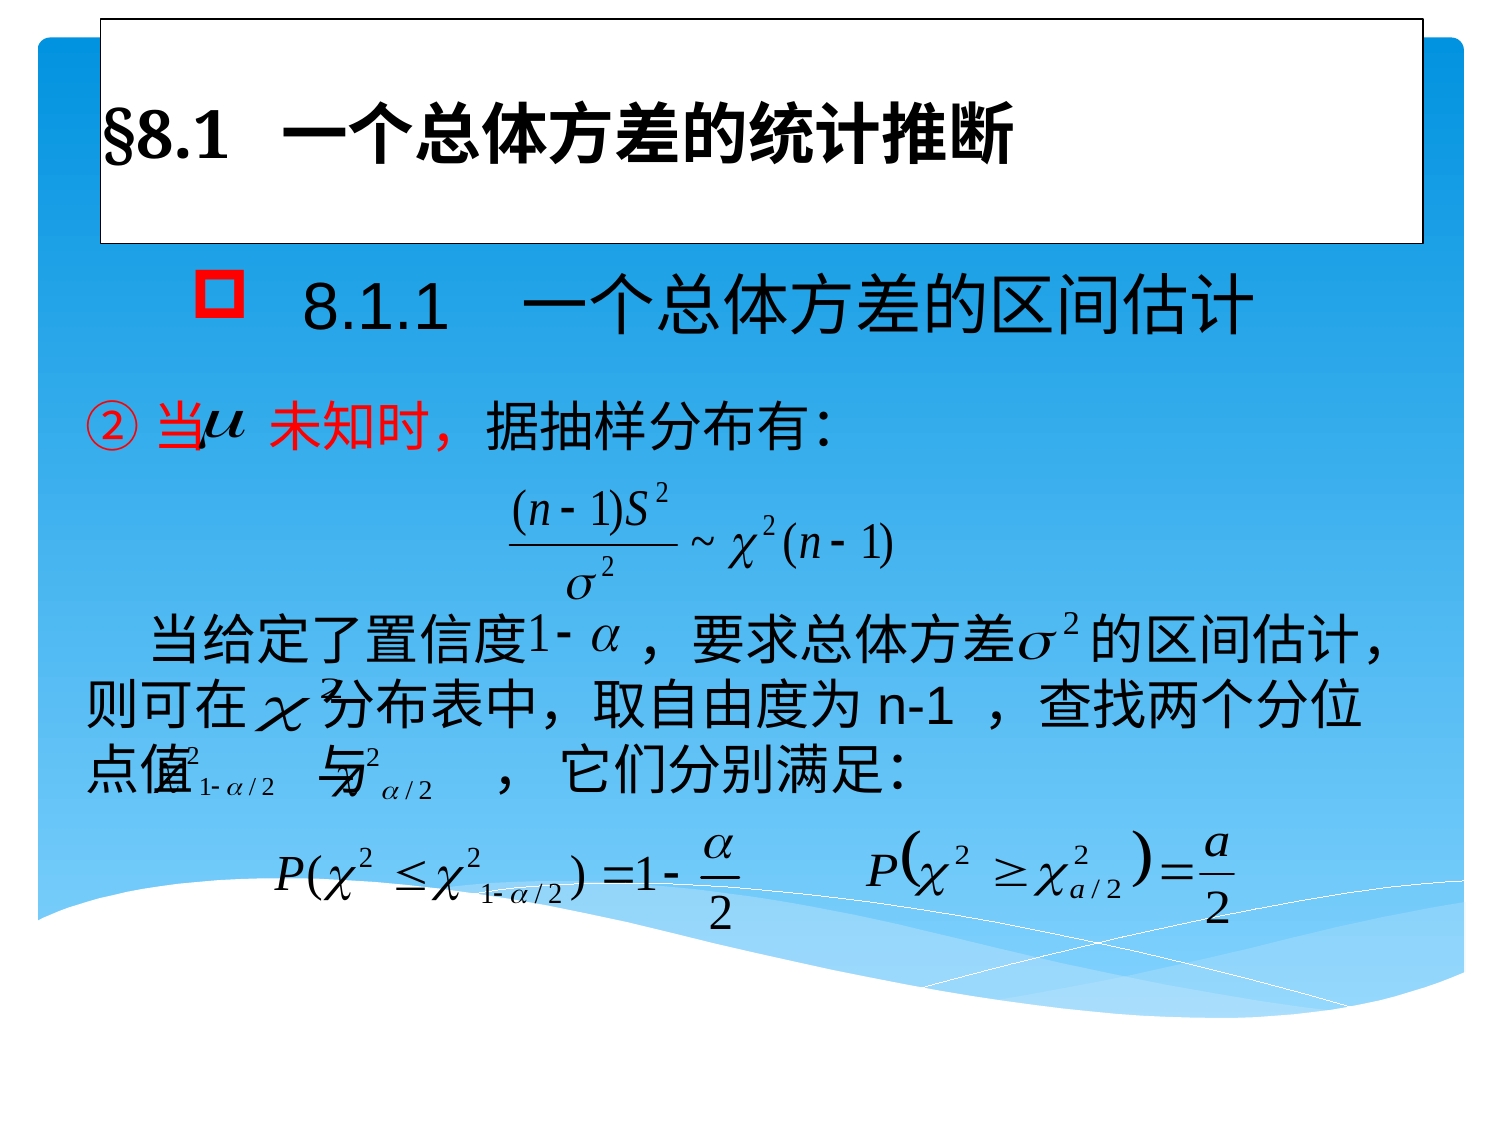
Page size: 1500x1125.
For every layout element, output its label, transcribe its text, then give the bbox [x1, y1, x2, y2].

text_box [1009, 597, 1093, 675]
text_box ②当 未知时，据抽样分布有： [70, 385, 1430, 492]
text_box 当给定了置信度 ，要求总体方差 的区间估计，则可在 分布表中，取自由度为n-1 ，查找两个分位点值 与 ， 它们分别满足： [70, 597, 1430, 811]
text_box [265, 810, 751, 941]
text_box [501, 467, 904, 610]
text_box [241, 665, 363, 743]
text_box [525, 600, 633, 666]
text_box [182, 397, 266, 462]
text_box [856, 810, 1247, 935]
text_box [324, 735, 441, 808]
subtitle 8.1.1 一个总体方差的区间估计 [100, 255, 1459, 362]
title §8.1 一个总体方差的统计推断 [100, 19, 1424, 244]
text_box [147, 735, 284, 807]
